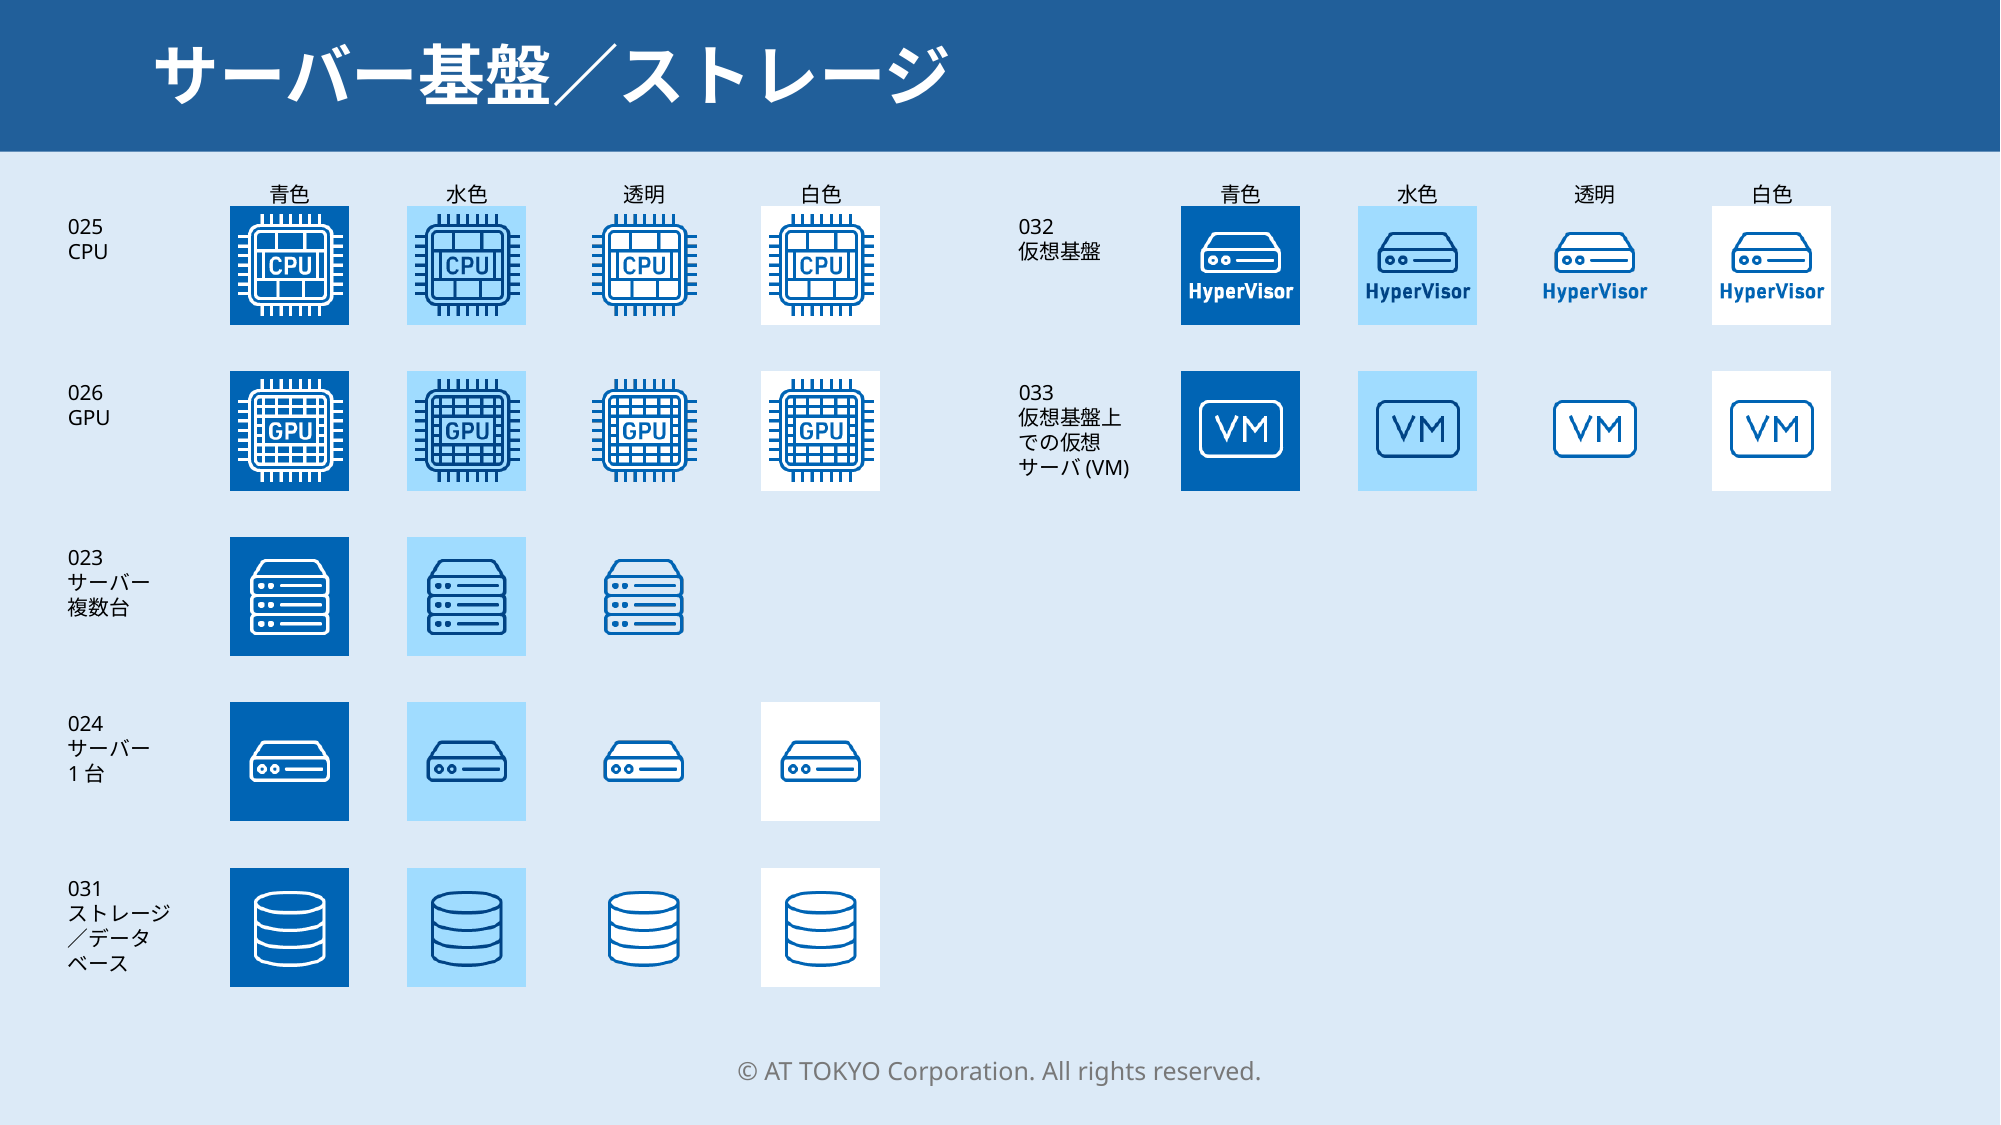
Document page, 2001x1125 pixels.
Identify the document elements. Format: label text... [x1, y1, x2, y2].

picture [406, 702, 527, 822]
picture [406, 536, 527, 656]
picture [761, 371, 881, 491]
picture [1534, 206, 1654, 326]
picture [584, 536, 704, 656]
picture [584, 371, 704, 491]
picture [761, 206, 881, 326]
text_box 024 サーバー1台 [53, 702, 172, 793]
text_box 033 仮想基盤上での仮想サーバ(VM) [1003, 371, 1150, 487]
picture [229, 867, 349, 987]
text_box 032 仮想基盤 [1003, 206, 1122, 272]
picture [1712, 371, 1832, 491]
picture [1712, 206, 1832, 326]
picture [584, 206, 704, 326]
picture [584, 702, 704, 822]
title サーバー基盤／ストレージ [137, 23, 1863, 135]
picture [406, 206, 527, 326]
picture [761, 867, 881, 987]
picture [229, 702, 349, 822]
picture [1534, 371, 1654, 491]
text_box 025 CPU [53, 206, 172, 272]
picture [406, 371, 527, 491]
picture [406, 867, 527, 987]
text_box 031 ストレージ／データベース [53, 868, 191, 983]
footer © AT TOKYO Corporation. All rights reserved. [662, 1042, 1338, 1103]
picture [1180, 206, 1300, 326]
picture [229, 206, 349, 326]
text_box 026 GPU [53, 371, 172, 437]
picture [1357, 206, 1477, 326]
picture [761, 702, 881, 822]
picture [229, 536, 349, 656]
text_box 023 サーバー複数台 [53, 537, 172, 628]
picture [229, 371, 349, 491]
picture [1180, 371, 1300, 491]
picture [584, 867, 704, 987]
picture [1357, 371, 1477, 491]
